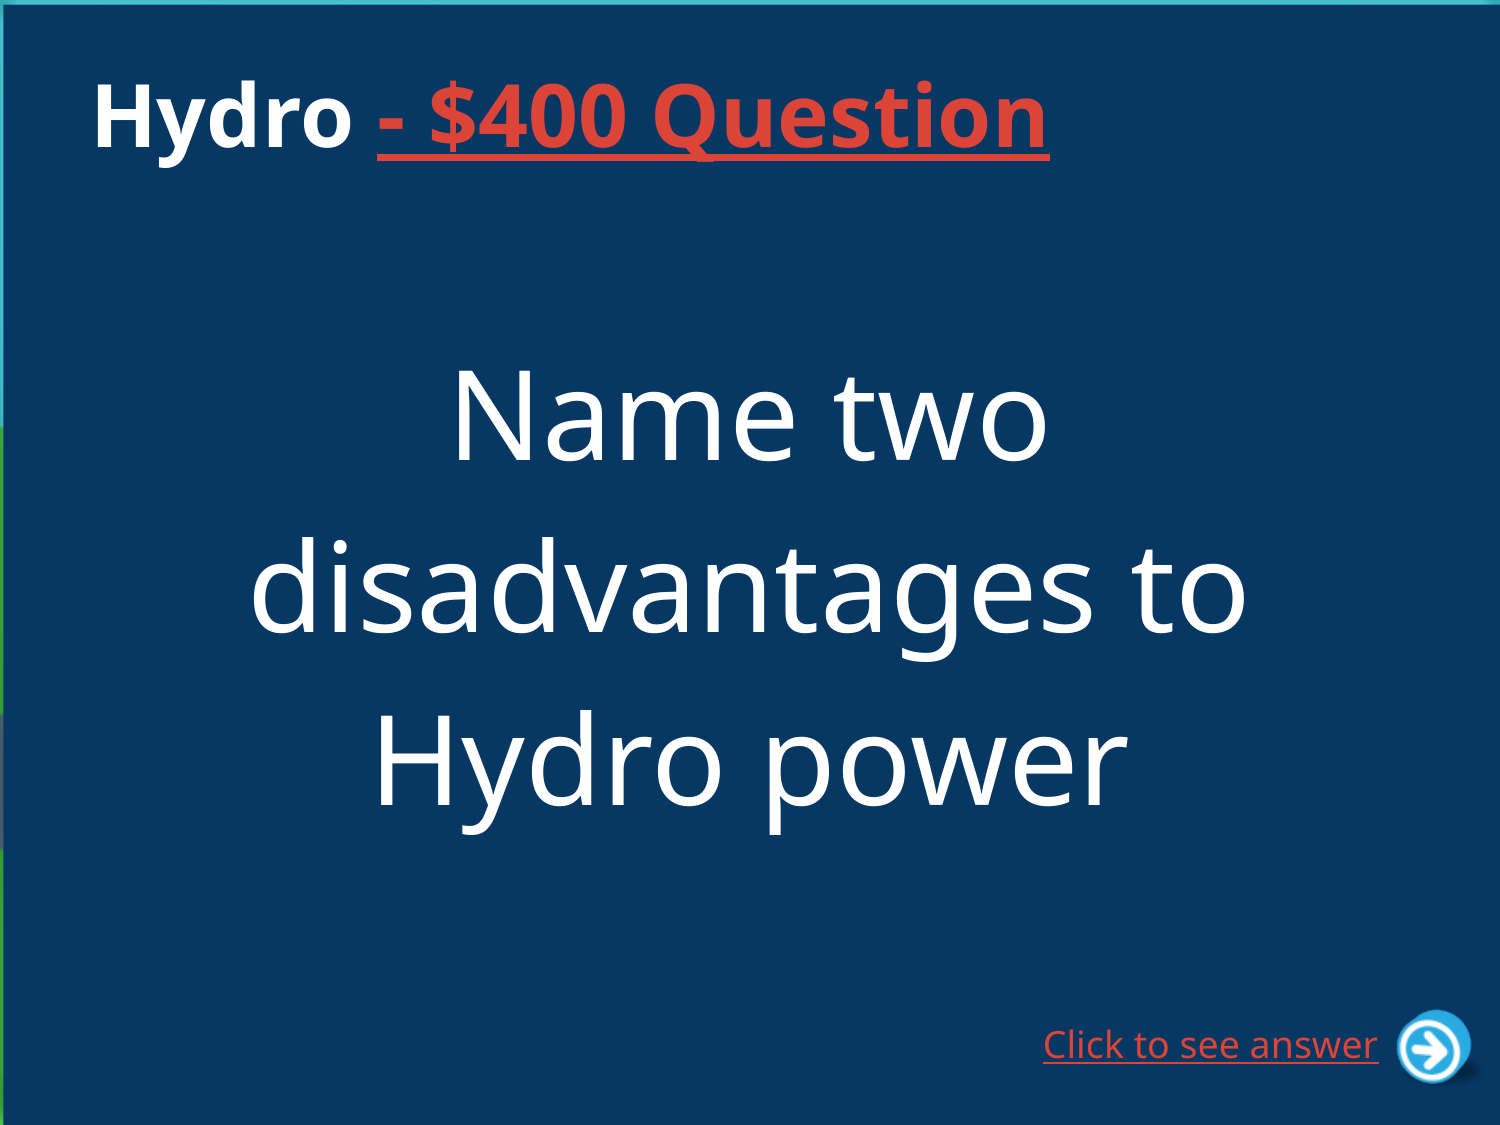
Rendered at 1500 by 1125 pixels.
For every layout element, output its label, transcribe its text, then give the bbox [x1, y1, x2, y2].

text_box [3, 4, 1500, 1125]
list Name two disadvantages to Hydro power [75, 169, 1425, 976]
picture [0, 0, 1500, 1125]
title Hydro - $400 Question [75, 45, 1425, 169]
picture [1384, 996, 1485, 1097]
text_box Click to see answer [984, 985, 1438, 1109]
